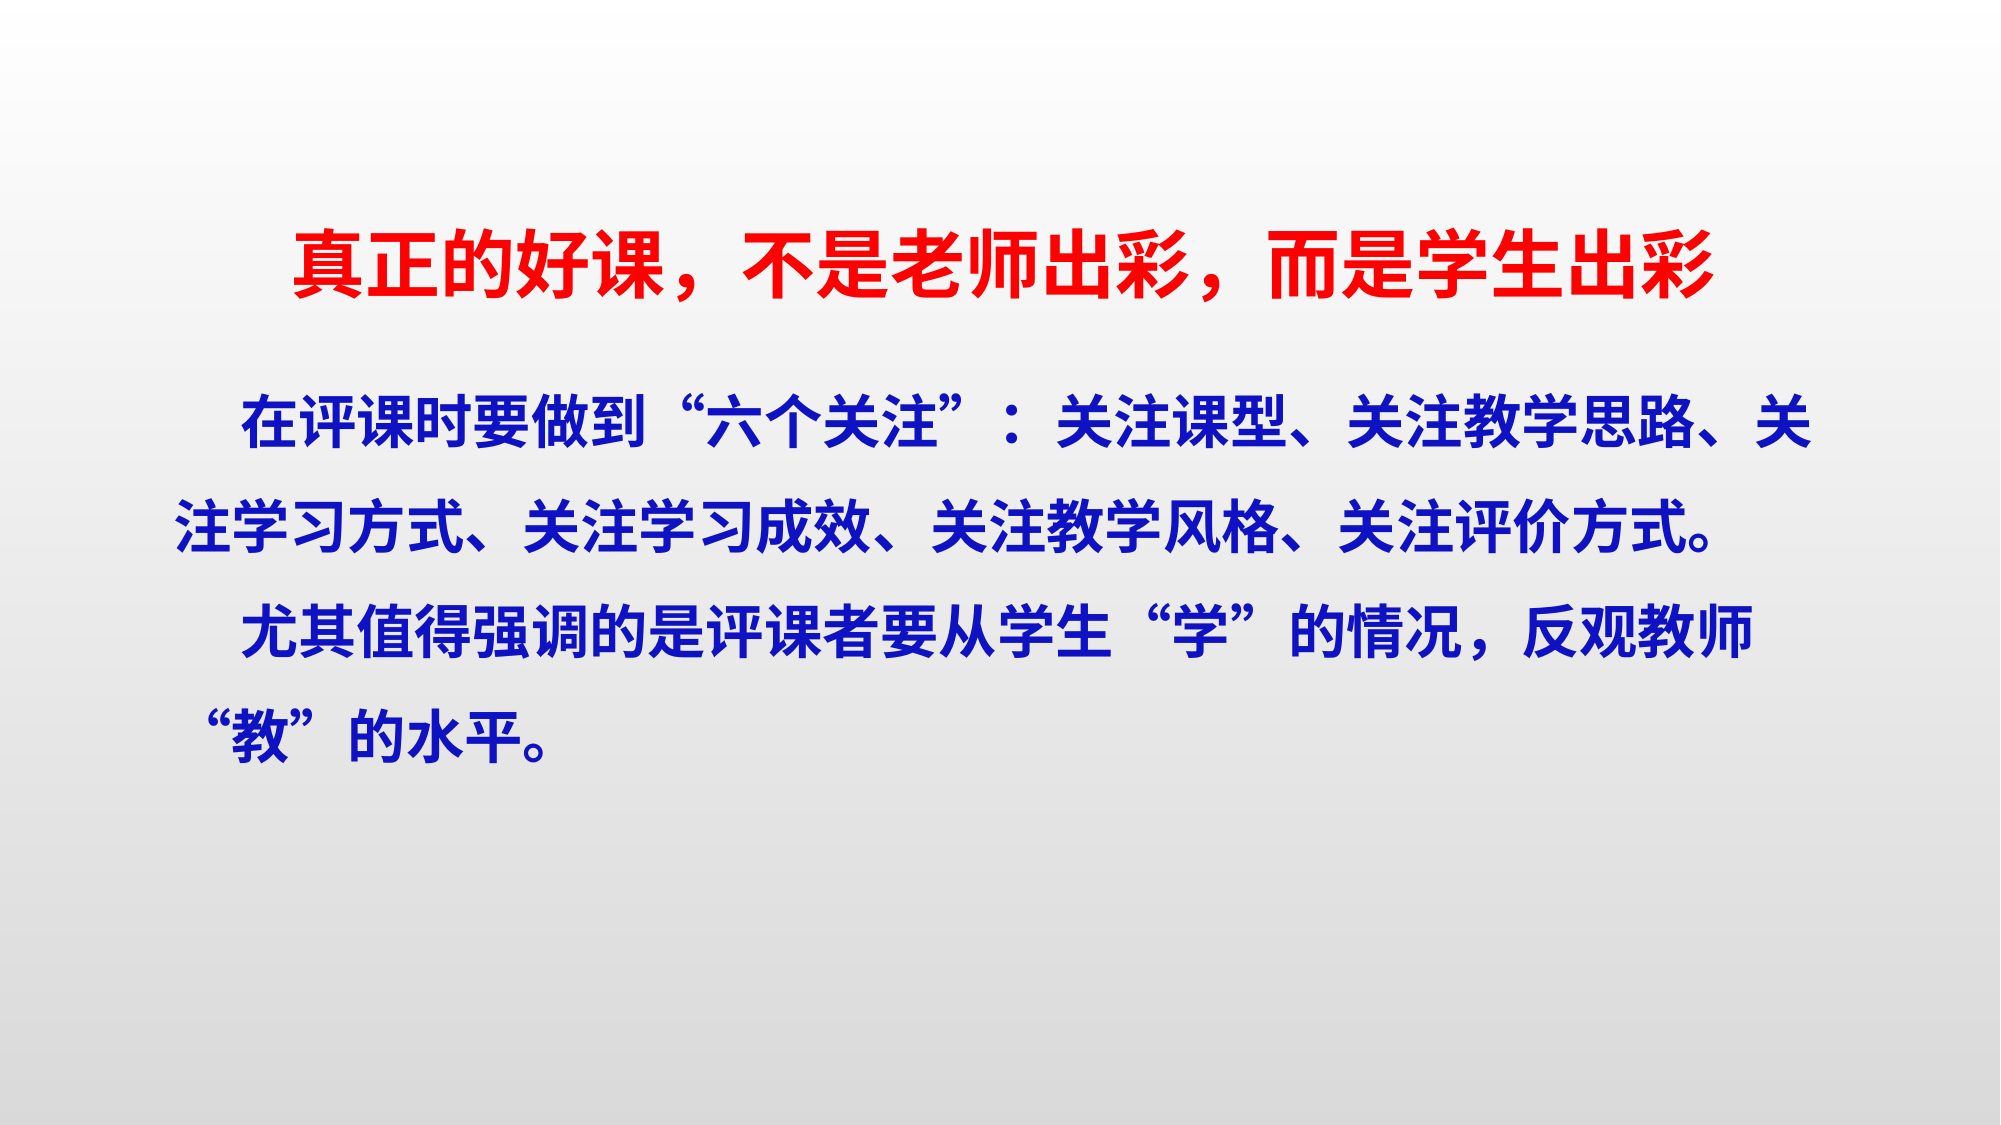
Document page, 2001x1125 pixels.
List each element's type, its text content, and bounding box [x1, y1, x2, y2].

text_box 在评课时要做到“六个关注”：关注课型、关注教学思路、关注学习方式、关注学习成效、关注教学风格、关注评价方式。 尤其值得强调的是评课者要从学生“学”的情况，反观教师“教”的水平。 [158, 342, 1848, 778]
text_box 真正的好课，不是老师出彩，而是学生出彩 [275, 209, 1731, 315]
